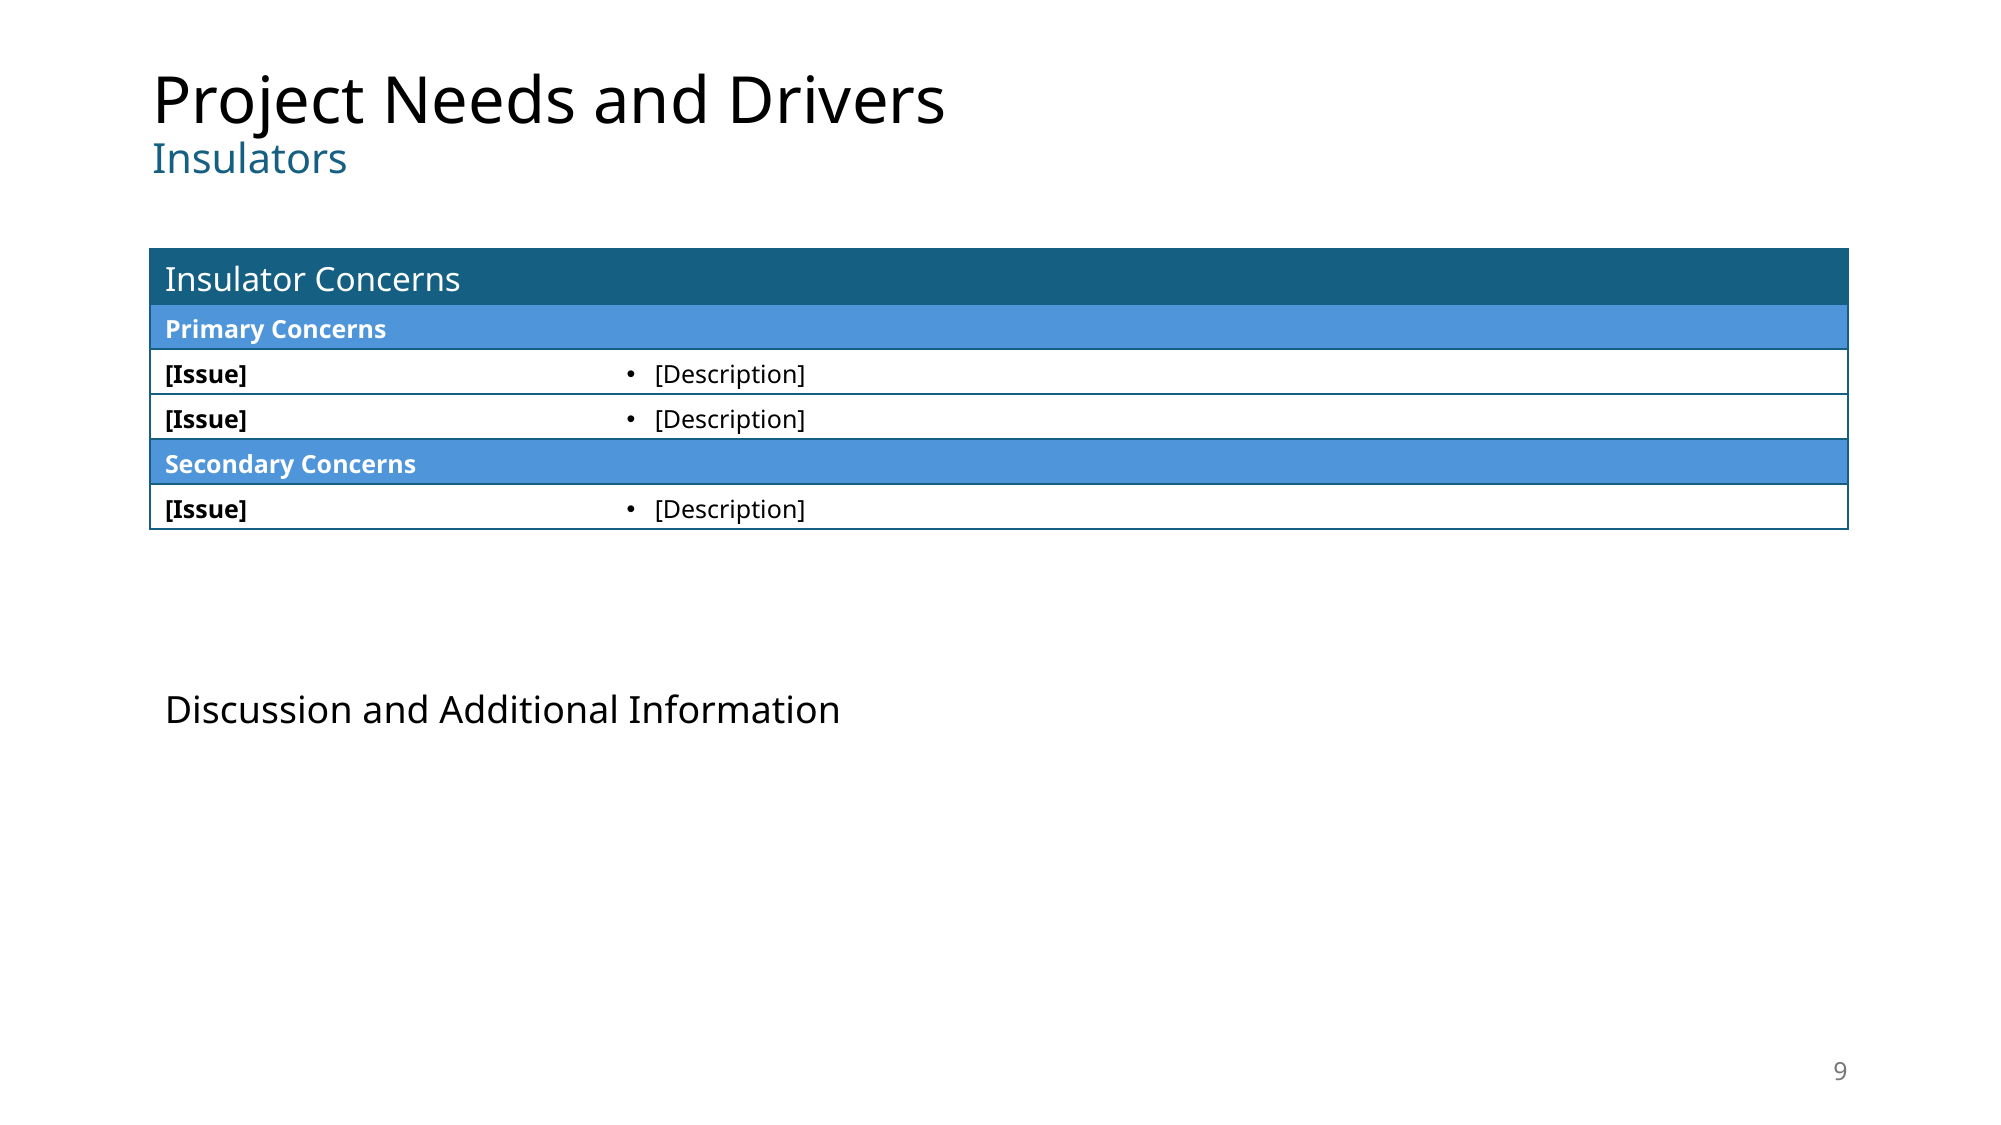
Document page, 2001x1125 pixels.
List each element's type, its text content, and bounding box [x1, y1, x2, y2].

table_cell [612, 457, 1847, 505]
table_cell [612, 310, 1847, 357]
table_header Insulator Concerns [151, 250, 1847, 308]
table_cell [Description] [612, 408, 1847, 456]
table_cell Primary Concerns [151, 310, 612, 357]
text_box Discussion and Additional Information [150, 678, 1848, 739]
slide_number 9 [1412, 1042, 1863, 1103]
table_cell Secondary Concerns [151, 457, 612, 505]
table_cell [Issue] [151, 359, 612, 406]
table_cell [Issue] [151, 408, 612, 456]
table_cell [Issue] [151, 506, 612, 554]
title Project Needs and Drivers Insulators [137, 59, 1863, 191]
table_cell [Description] [612, 506, 1847, 554]
table_cell [Description] [612, 359, 1847, 406]
